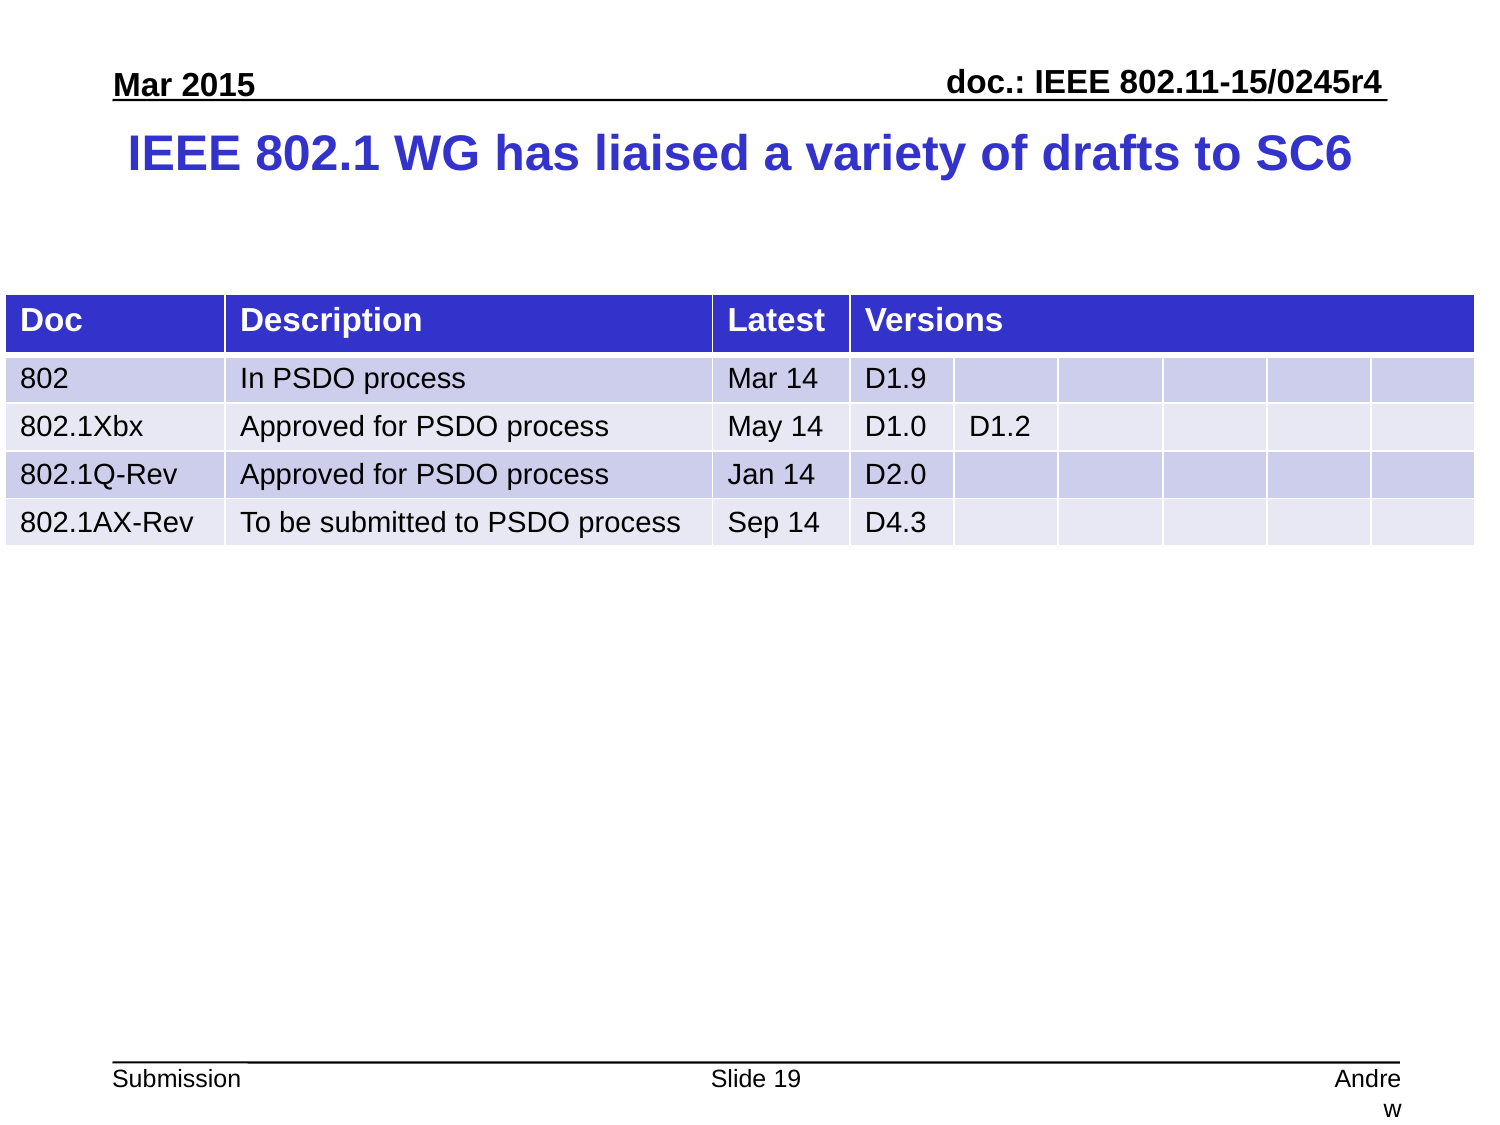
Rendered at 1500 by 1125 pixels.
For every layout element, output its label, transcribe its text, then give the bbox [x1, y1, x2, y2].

table_cell 802.1AX-Rev [6, 499, 224, 545]
table_cell [1372, 358, 1474, 402]
table_cell D1.2 [955, 404, 1057, 450]
table_cell [1164, 452, 1266, 498]
table_header Description [226, 295, 712, 352]
table_cell 802 [6, 358, 224, 402]
table_cell [1268, 452, 1370, 498]
table_cell [1268, 499, 1370, 545]
table_header Latest [713, 295, 849, 352]
table_cell [955, 358, 1057, 402]
table_header Doc [6, 295, 224, 352]
table_cell [1268, 404, 1370, 450]
table_cell D1.0 [851, 404, 953, 450]
footer Andrew Myles, Cisco [1320, 1061, 1402, 1093]
table_cell [1059, 358, 1162, 402]
table_cell [1372, 499, 1474, 545]
table_cell [1059, 404, 1162, 450]
table_cell [1164, 358, 1266, 402]
table_cell Mar 14 [713, 358, 849, 402]
table_cell [1372, 452, 1474, 498]
table_cell D2.0 [851, 452, 953, 498]
table_cell [1164, 499, 1266, 545]
table_cell [1268, 358, 1370, 402]
table_cell Approved for PSDO process [226, 452, 712, 498]
table_cell [1164, 404, 1266, 450]
table_cell Jan 14 [713, 452, 849, 498]
table_cell Sep 14 [713, 499, 849, 545]
table_cell 802.1Q-Rev [6, 452, 224, 498]
table_cell May 14 [713, 404, 849, 450]
table_cell [1059, 452, 1162, 498]
title IEEE 802.1 WG has liaised a variety of drafts to SC6 [112, 112, 1388, 288]
table_cell [955, 499, 1057, 545]
table_cell [1059, 499, 1162, 545]
table_cell [1372, 404, 1474, 450]
table_cell D1.9 [851, 358, 953, 402]
table_cell [955, 452, 1057, 498]
table_cell In PSDO process [226, 358, 712, 402]
table_cell 802.1Xbx [6, 404, 224, 450]
slide_number Slide 19 [709, 1061, 803, 1093]
table_cell D4.3 [851, 499, 953, 545]
table_cell To be submitted to PSDO process [226, 499, 712, 545]
table_header Versions [851, 295, 1474, 352]
table_cell Approved for PSDO process [226, 404, 712, 450]
